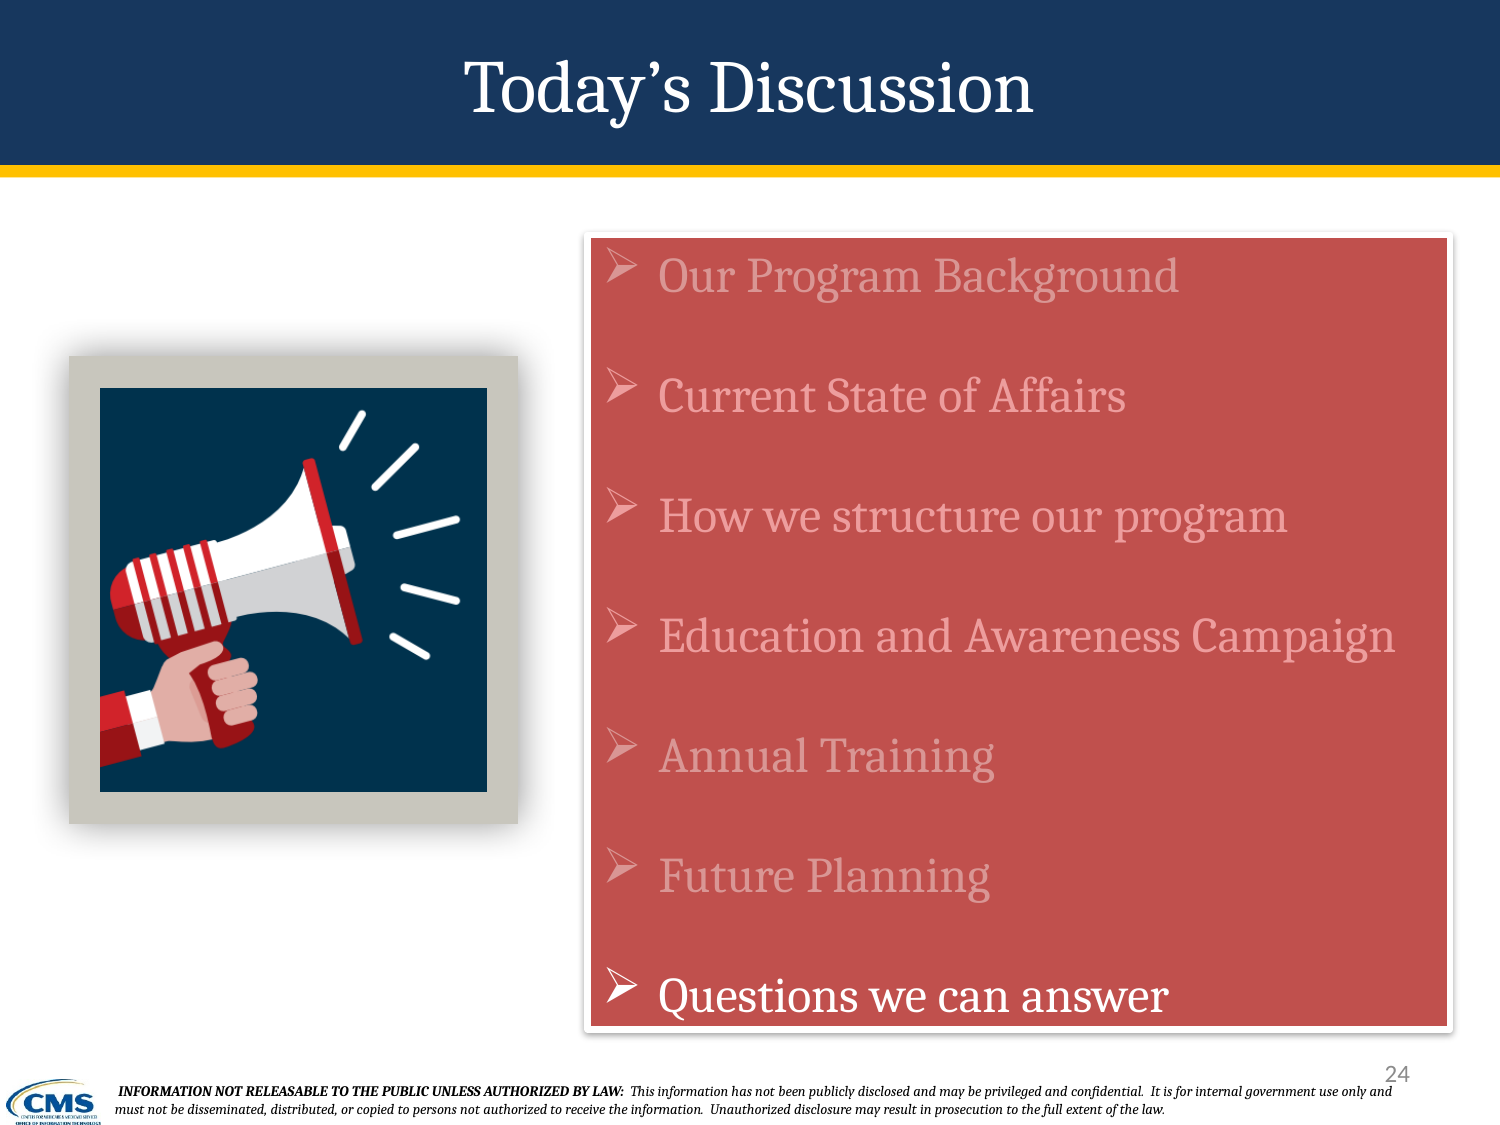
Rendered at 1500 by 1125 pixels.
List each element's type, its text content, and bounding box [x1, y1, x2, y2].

picture [5, 1079, 101, 1125]
picture [99, 387, 488, 793]
text_box INFORMATION NOT RELEASABLE TO THE PUBLIC UNLESS AUTHORIZED BY LAW: This information has not been publicly disclosed and may be privileged and confidential. It is for internal government use only and must not be disseminated, distributed, or copied to persons not authorized to receive the information. Unauthorized disclosure may result in prosecution to the full extent of the law. [100, 1074, 1413, 1125]
title Today’s Discussion [0, 0, 1500, 165]
text_box Our Program Background Current State of Affairs How we structure our program Education and Awareness Campaign Annual Training Future Planning Questions we can answer [584, 232, 1453, 1033]
slide_number 24 [1074, 1042, 1425, 1103]
